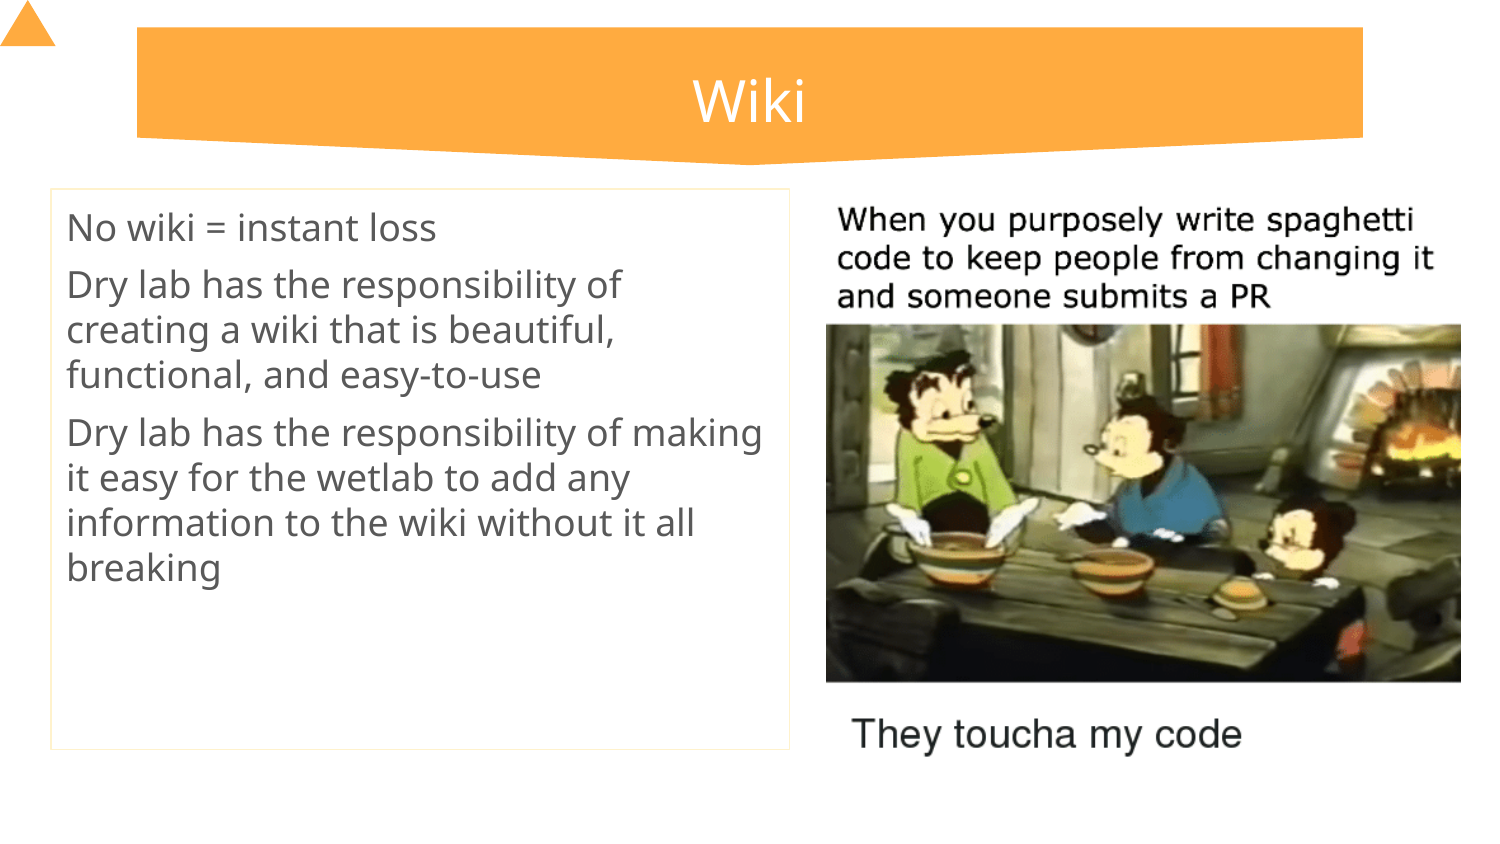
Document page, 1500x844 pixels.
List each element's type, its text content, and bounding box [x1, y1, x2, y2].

text_box [137, 27, 1363, 49]
text_box [0, 0, 56, 47]
text_box [279, 144, 1221, 166]
picture [825, 180, 1461, 772]
title Wiki [51, 49, 1449, 144]
list No wiki = instant loss Dry lab has the responsibility of creating a wiki that is beautiful, functional, and easy-to-use Dry lab has the responsibility of making it easy for the wetlab to add any information to the wiki without it all breaking [51, 189, 790, 750]
